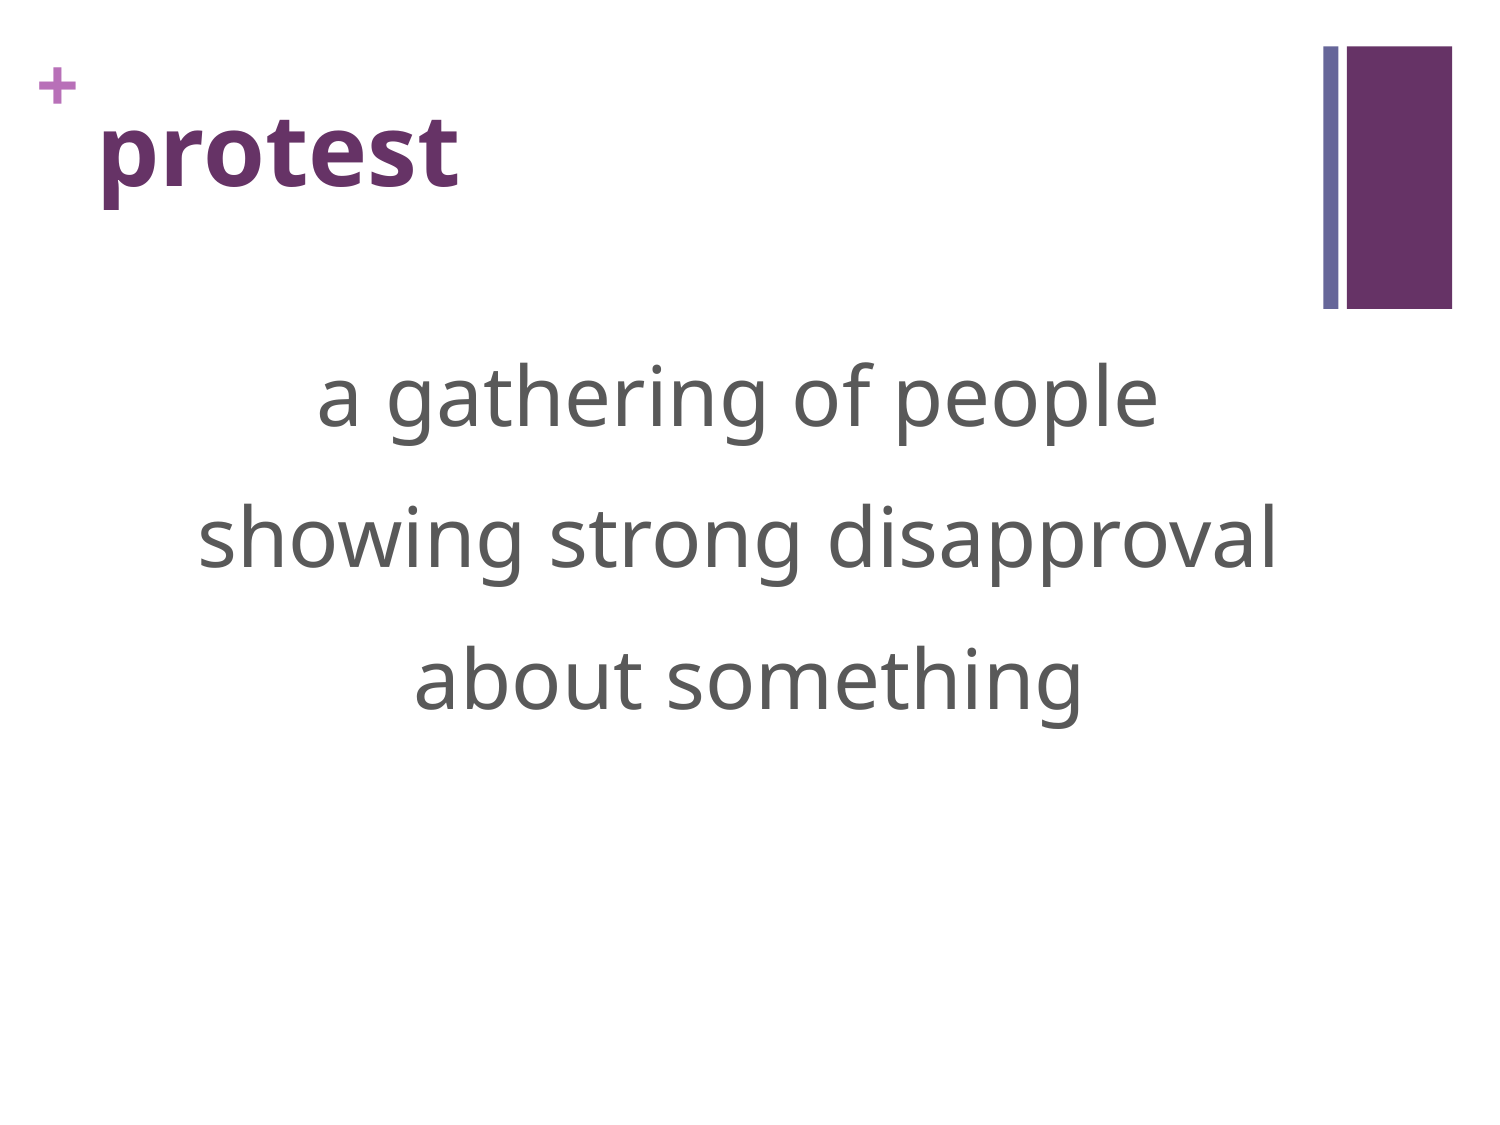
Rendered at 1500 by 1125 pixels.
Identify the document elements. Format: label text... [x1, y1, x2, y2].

list a gathering of people showing strong disapproval about something [75, 335, 1425, 1078]
title protest [81, 79, 1322, 263]
